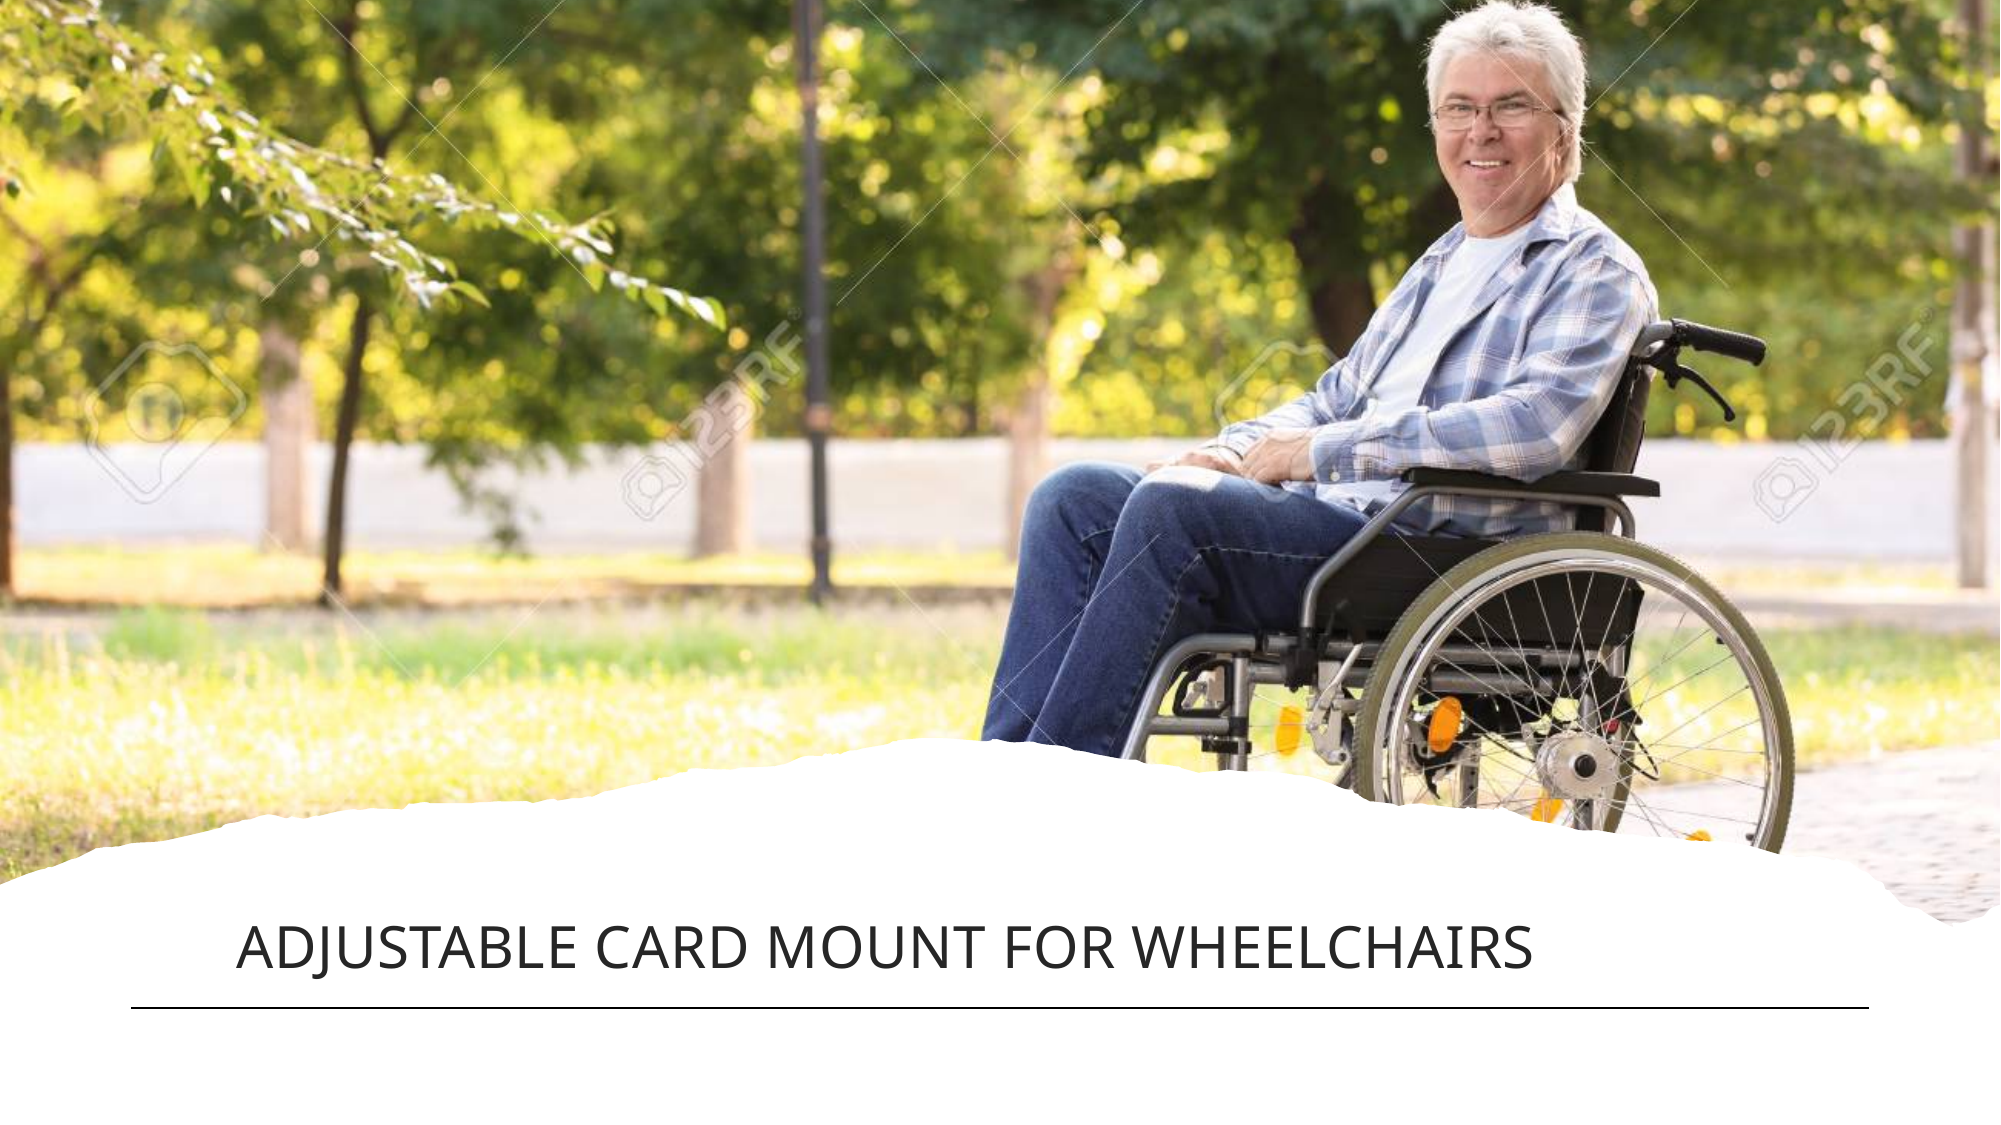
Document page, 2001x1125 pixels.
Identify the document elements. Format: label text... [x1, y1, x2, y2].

title Adjustable Card mount for wheelchairs [205, 927, 1795, 988]
picture [0, 0, 2000, 927]
